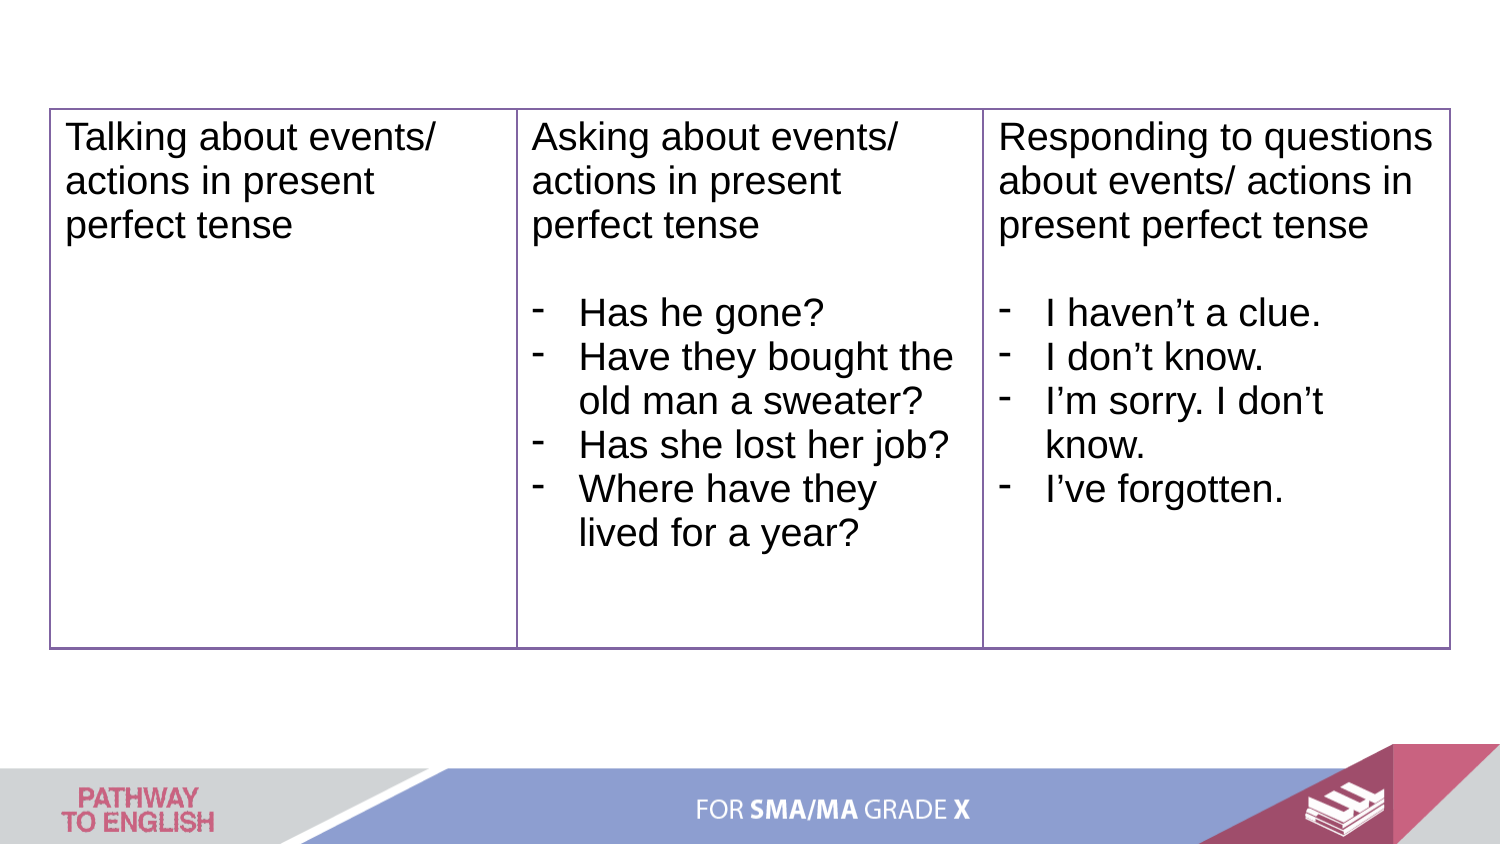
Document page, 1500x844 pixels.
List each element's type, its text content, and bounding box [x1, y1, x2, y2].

picture [0, 744, 1500, 844]
table_header Talking about events/ actions in present perfect tense [51, 110, 516, 647]
table_header Asking about events/ actions in present perfect tense Has he gone? Have they bought the old man a sweater? Has she lost her job? Where have they lived for a year? [518, 110, 982, 647]
table_header Responding to questions about events/ actions in present perfect tense I haven’t a clue. I don’t know. I’m sorry. I don’t know. I’ve forgotten. [984, 110, 1449, 647]
